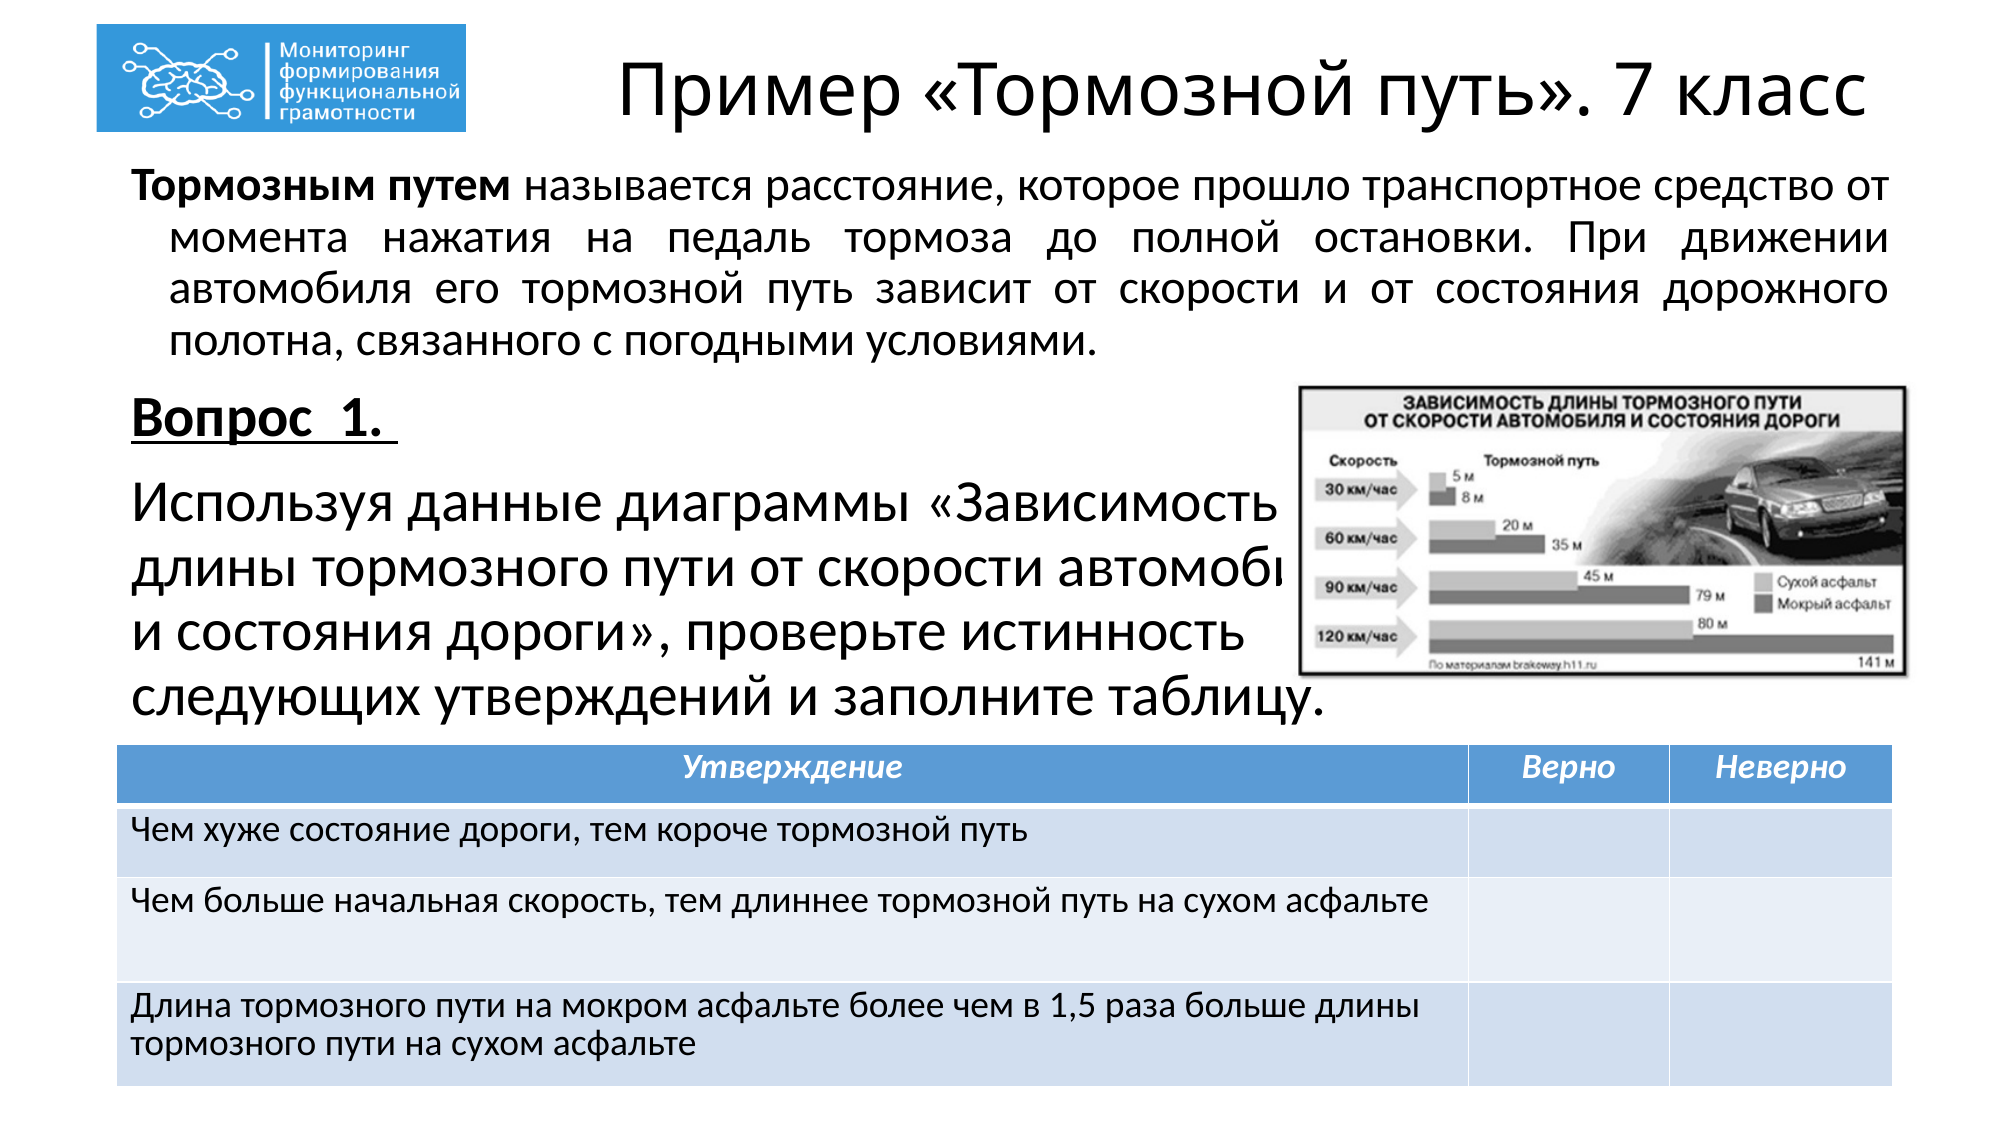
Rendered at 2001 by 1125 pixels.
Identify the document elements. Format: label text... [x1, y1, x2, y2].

table_cell Чем больше начальная скорость, тем длиннее тормозной путь на сухом асфальте [117, 878, 1468, 981]
table_cell [1469, 809, 1669, 877]
table_cell Чем хуже состояние дороги, тем короче тормозной путь [117, 809, 1468, 877]
table_cell Длина тормозного пути на мокром асфальте более чем в 1,5 раза больше длины тормозного пути на сухом асфальте [117, 983, 1468, 1086]
table_header Неверно [1670, 745, 1892, 803]
picture [96, 24, 466, 132]
table_cell [1670, 878, 1892, 981]
list Тормозным путем называется расстояние, которое прошло транспортное средство от момента нажатия на педаль тормоза до полной остановки. При движении автомобиля его тормозной путь зависит от скорости и от состояния дорожного полотна, связанного с погодными условиями. Вопрос 1. Используя данные диаграммы «Зависимость длины тормозного пути от скорости автомобиля и состояния дороги», проверьте истинность следующих утверждений и заполните таблицу. [116, 151, 1906, 1006]
table_cell [1469, 878, 1669, 981]
table_header Утверждение [117, 745, 1468, 803]
table_cell [1670, 809, 1892, 877]
table_cell [1469, 983, 1669, 1086]
table_cell [1670, 983, 1892, 1086]
picture [1282, 381, 1921, 687]
title Пример «Тормозной путь». 7 класс [209, 44, 1884, 139]
table_header Верно [1469, 745, 1669, 803]
